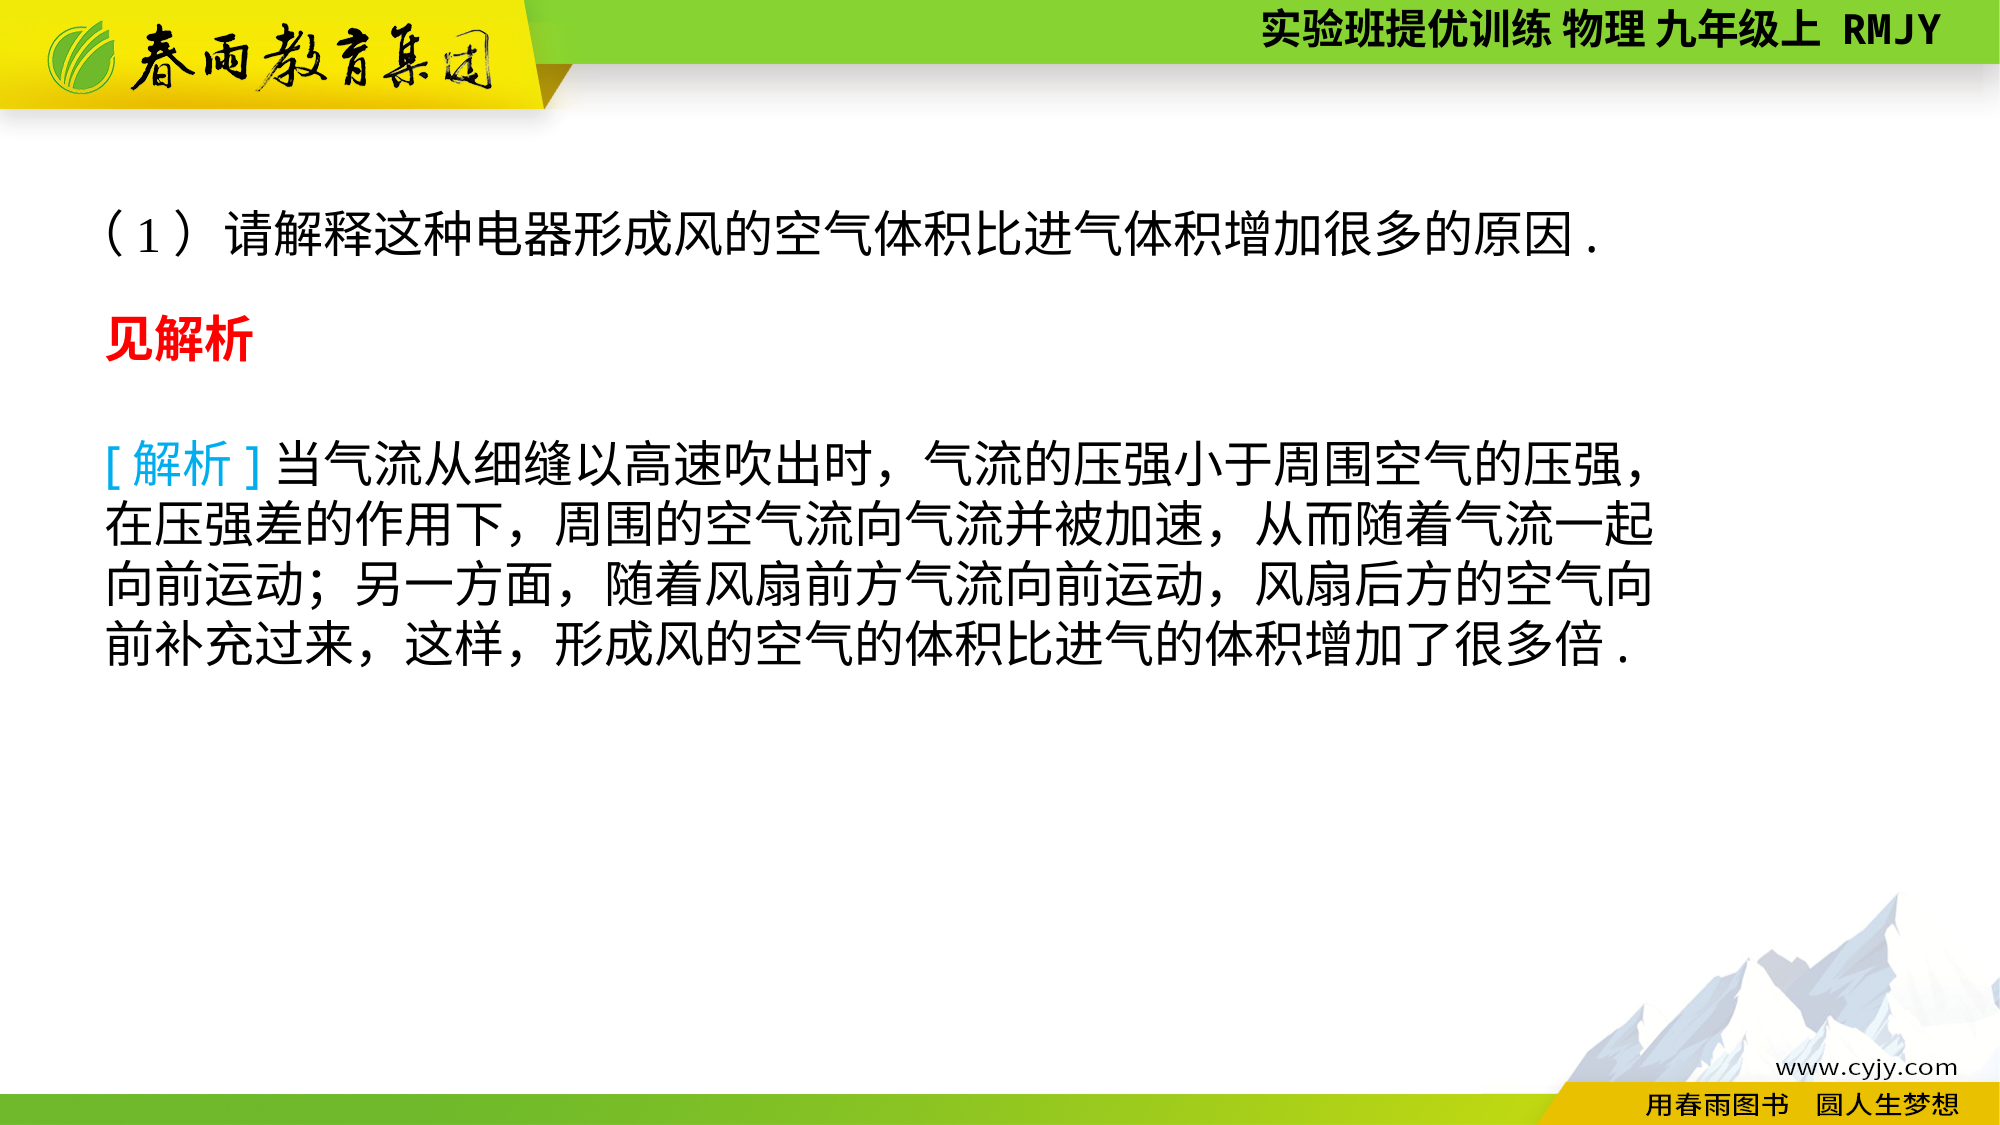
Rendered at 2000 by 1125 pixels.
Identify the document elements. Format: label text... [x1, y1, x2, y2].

picture [0, 0, 2000, 1125]
text_box 见解析 [90, 299, 270, 375]
text_box [解析]当气流从细缝以高速吹出时，气流的压强小于周围空气的压强，在压强差的作用下，周围的空气流向气流并被加速，从而随着气流一起向前运动；另一方面，随着风扇前方气流向前运动，风扇后方的空气向前补充过来，这样，形成风的空气的体积比进气的体积增加了很多倍. [89, 425, 1714, 680]
list （1）请解释这种电器形成风的空气体积比进气体积增加很多的原因. [59, 164, 1944, 260]
